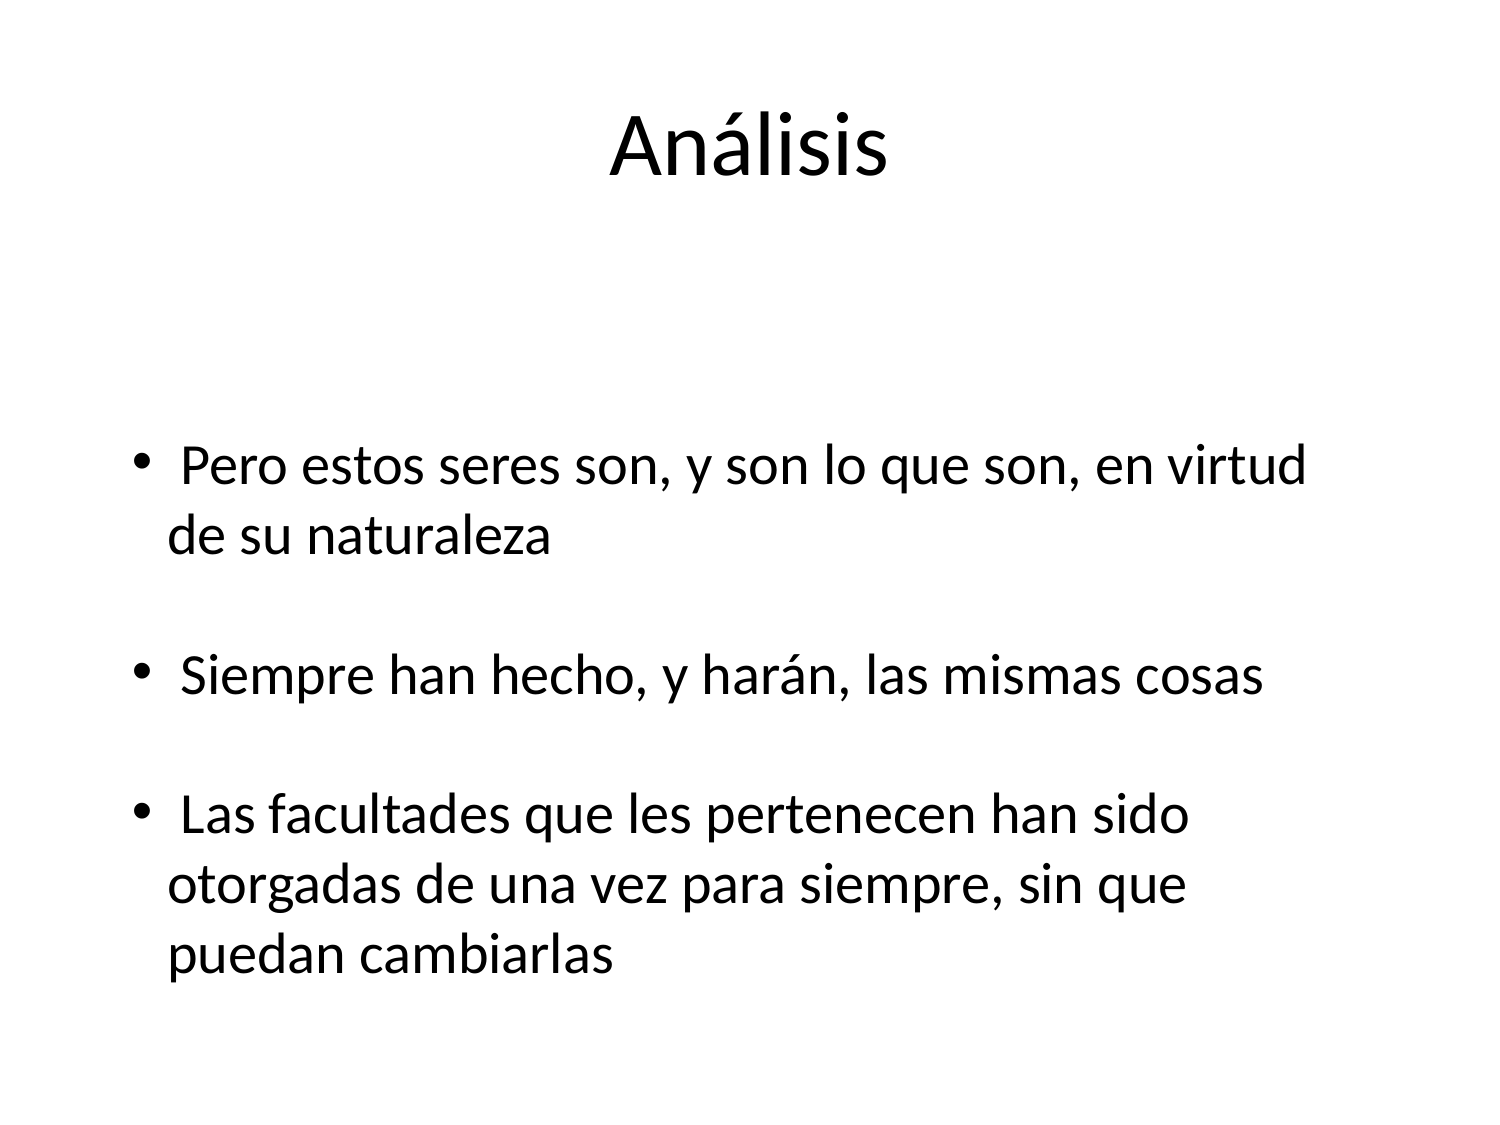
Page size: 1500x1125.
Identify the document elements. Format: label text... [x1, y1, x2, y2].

text_box Pero estos seres son, y son lo que son, en virtud de su naturaleza Siempre han hecho, y harán, las mismas cosas Las facultades que les pertenecen han sido otorgadas de una vez para siempre, sin que puedan cambiarlas [117, 418, 1325, 993]
title Análisis [74, 44, 1426, 233]
